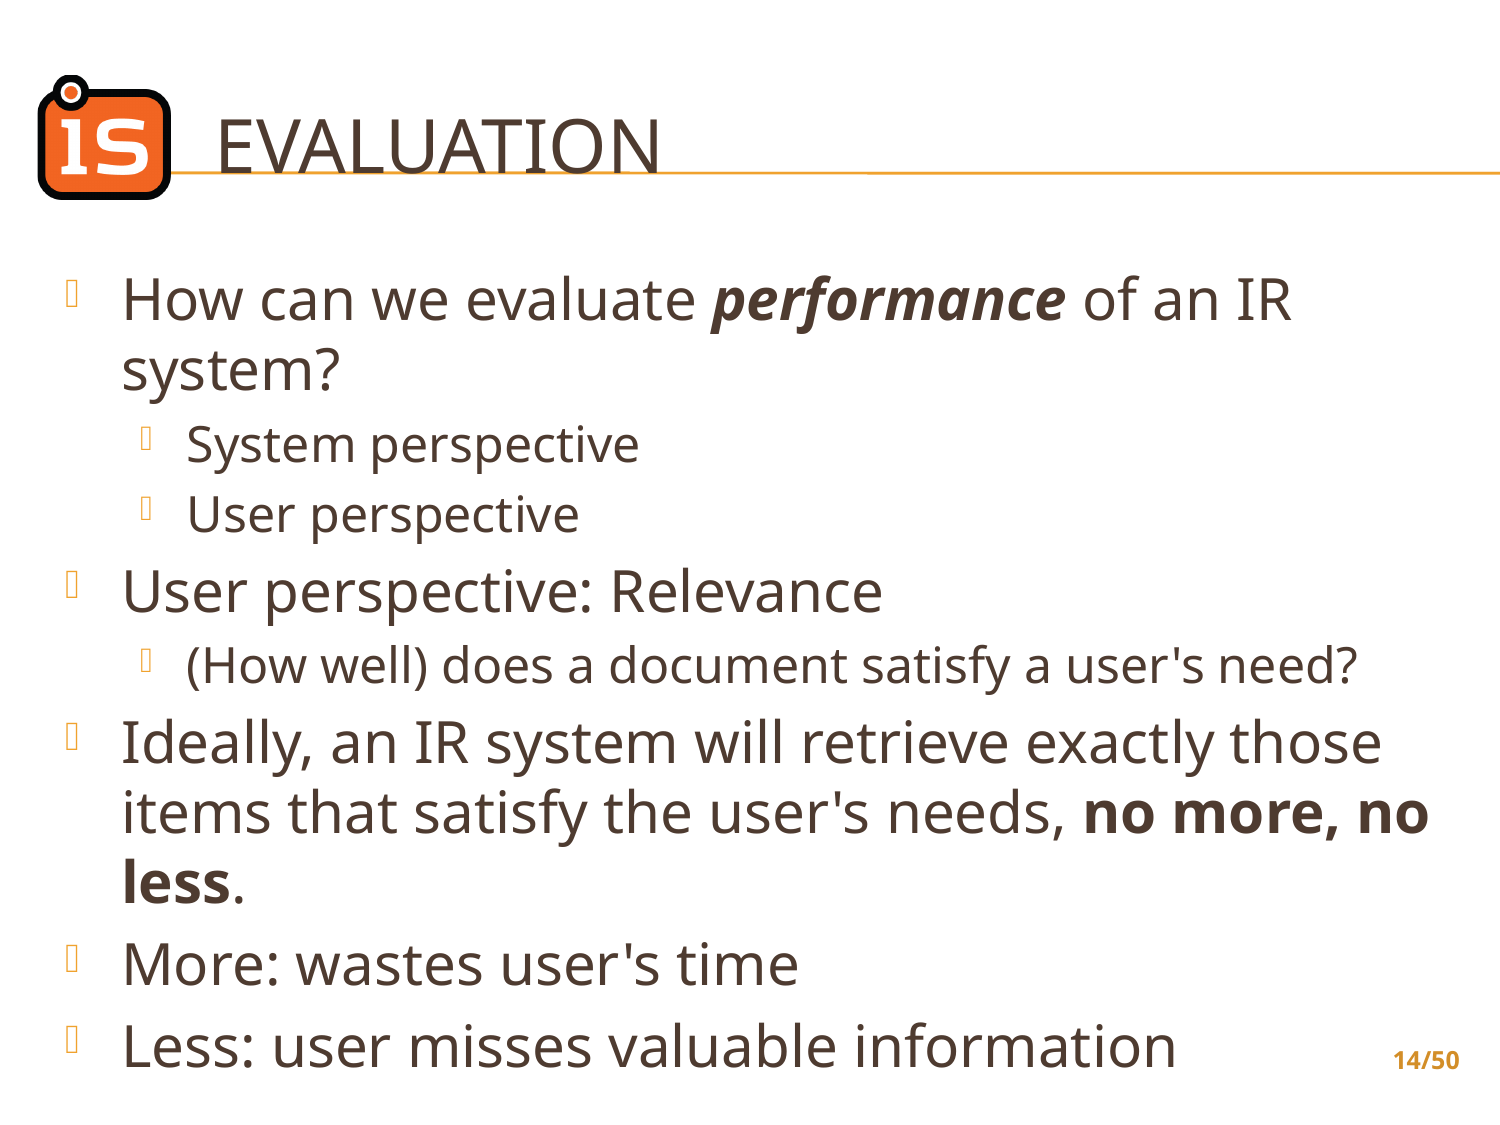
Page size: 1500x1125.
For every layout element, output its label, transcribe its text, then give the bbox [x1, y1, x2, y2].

slide_number 14/50 [1350, 1037, 1475, 1079]
picture [37, 75, 171, 200]
list How can we evaluate performance of an IR system? System perspective User perspective User perspective: Relevance (How well) does a document satisfy a user's need? Ideally, an IR system will retrieve exactly those items that satisfy the user's needs, no more, no less. More: wastes user's time Less: user misses valuable information [49, 254, 1476, 998]
title Evaluation [200, 75, 1475, 213]
